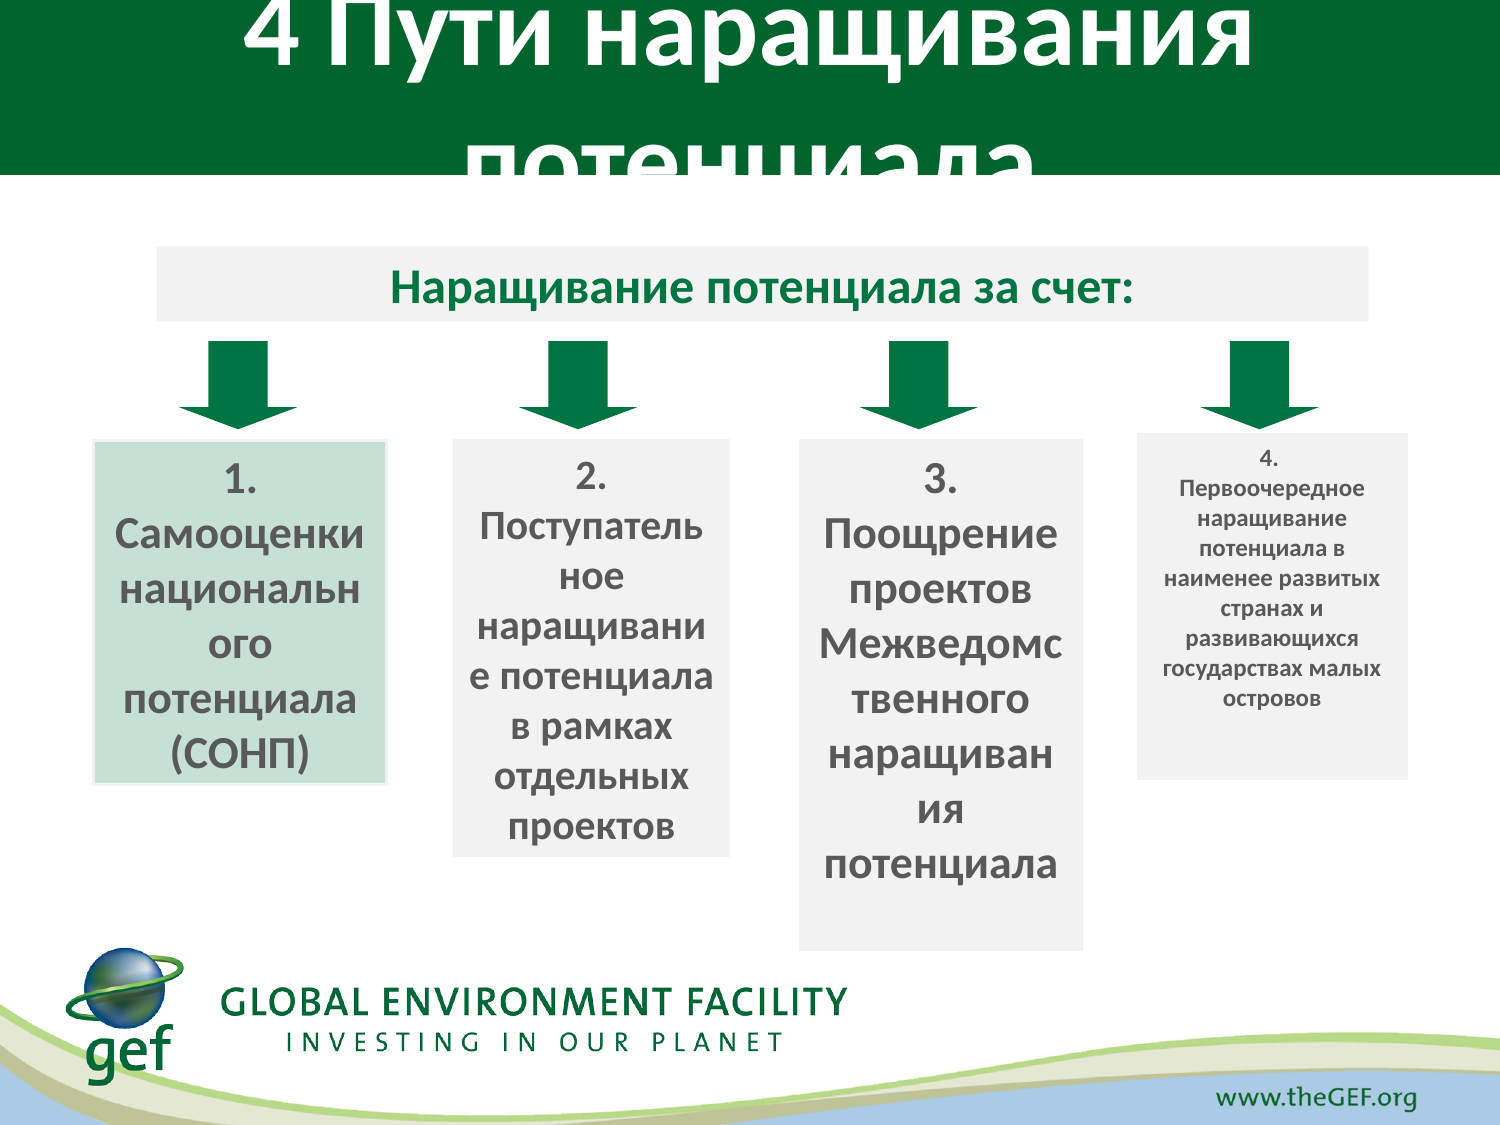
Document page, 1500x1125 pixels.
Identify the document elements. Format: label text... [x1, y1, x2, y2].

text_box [93, 246, 1407, 956]
picture [0, 920, 1500, 1125]
text_box 4 Пути наращивания потенциала [0, 0, 1500, 175]
